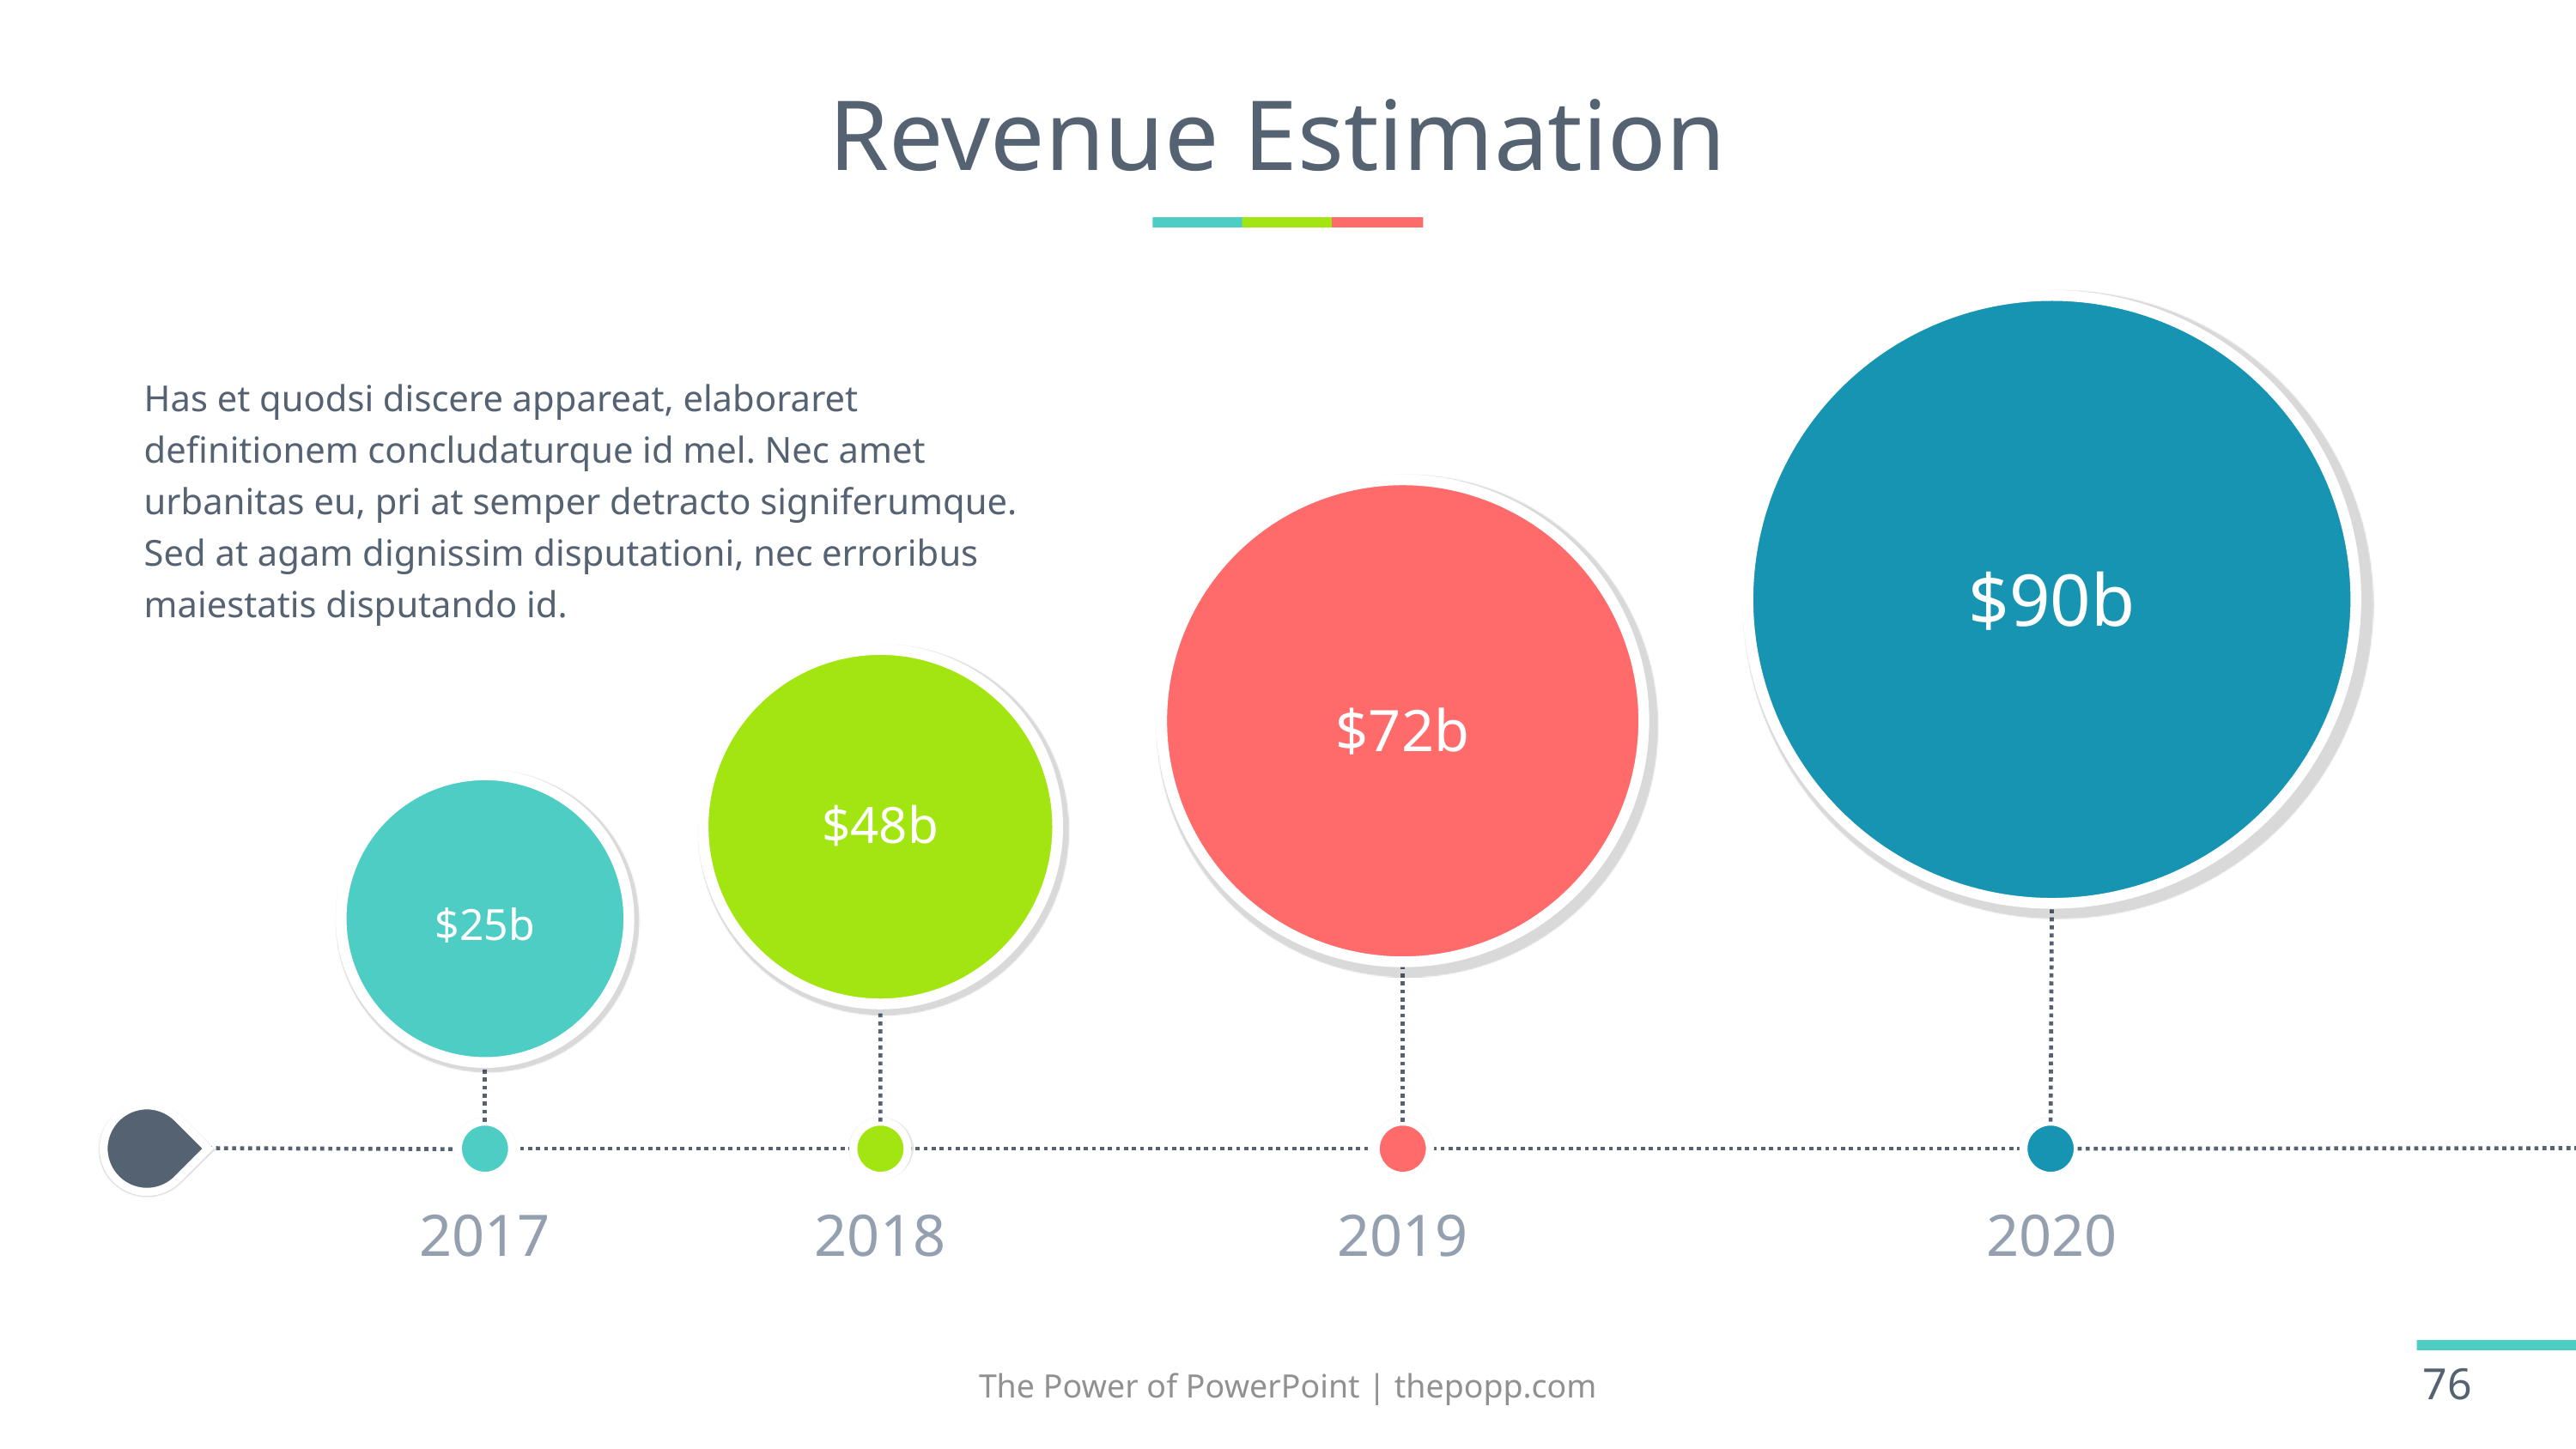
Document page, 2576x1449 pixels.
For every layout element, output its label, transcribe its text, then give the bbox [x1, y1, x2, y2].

slide_number 76 [2409, 1351, 2576, 1421]
text_box 2018 [673, 1179, 1088, 1281]
title Revenue Estimation [69, 49, 2512, 230]
text_box [457, 1120, 513, 1177]
text_box [102, 1104, 209, 1193]
footer The Power of PowerPoint | thepopp.com [853, 1349, 1723, 1427]
text_box $72b [1161, 653, 1644, 791]
text_box [1753, 658, 2351, 905]
text_box $25b [341, 850, 629, 987]
text_box [852, 1120, 909, 1177]
text_box [1170, 791, 1635, 963]
text_box 2020 [1844, 1179, 2259, 1281]
text_box [1375, 1120, 1431, 1177]
text_box [720, 648, 1041, 749]
text_box [357, 987, 613, 1064]
text_box $48b [702, 749, 1058, 886]
text_box 2017 [277, 1179, 673, 1281]
text_box $90b [1747, 520, 2356, 658]
text_box [2022, 1120, 2079, 1177]
text_box [712, 886, 1049, 1005]
text_box [1757, 294, 2347, 520]
text_box Has et quodsi discere appareat, elaboraret definitionem concludaturque id mel. Nec amet urbanitas eu, pri at semper detracto signiferumque. Sed at agam dignissim disputationi, nec erroribus maiestatis disputando id. [131, 361, 1088, 631]
text_box [357, 773, 613, 850]
text_box [1170, 478, 1636, 653]
text_box 2019 [1195, 1179, 1610, 1281]
